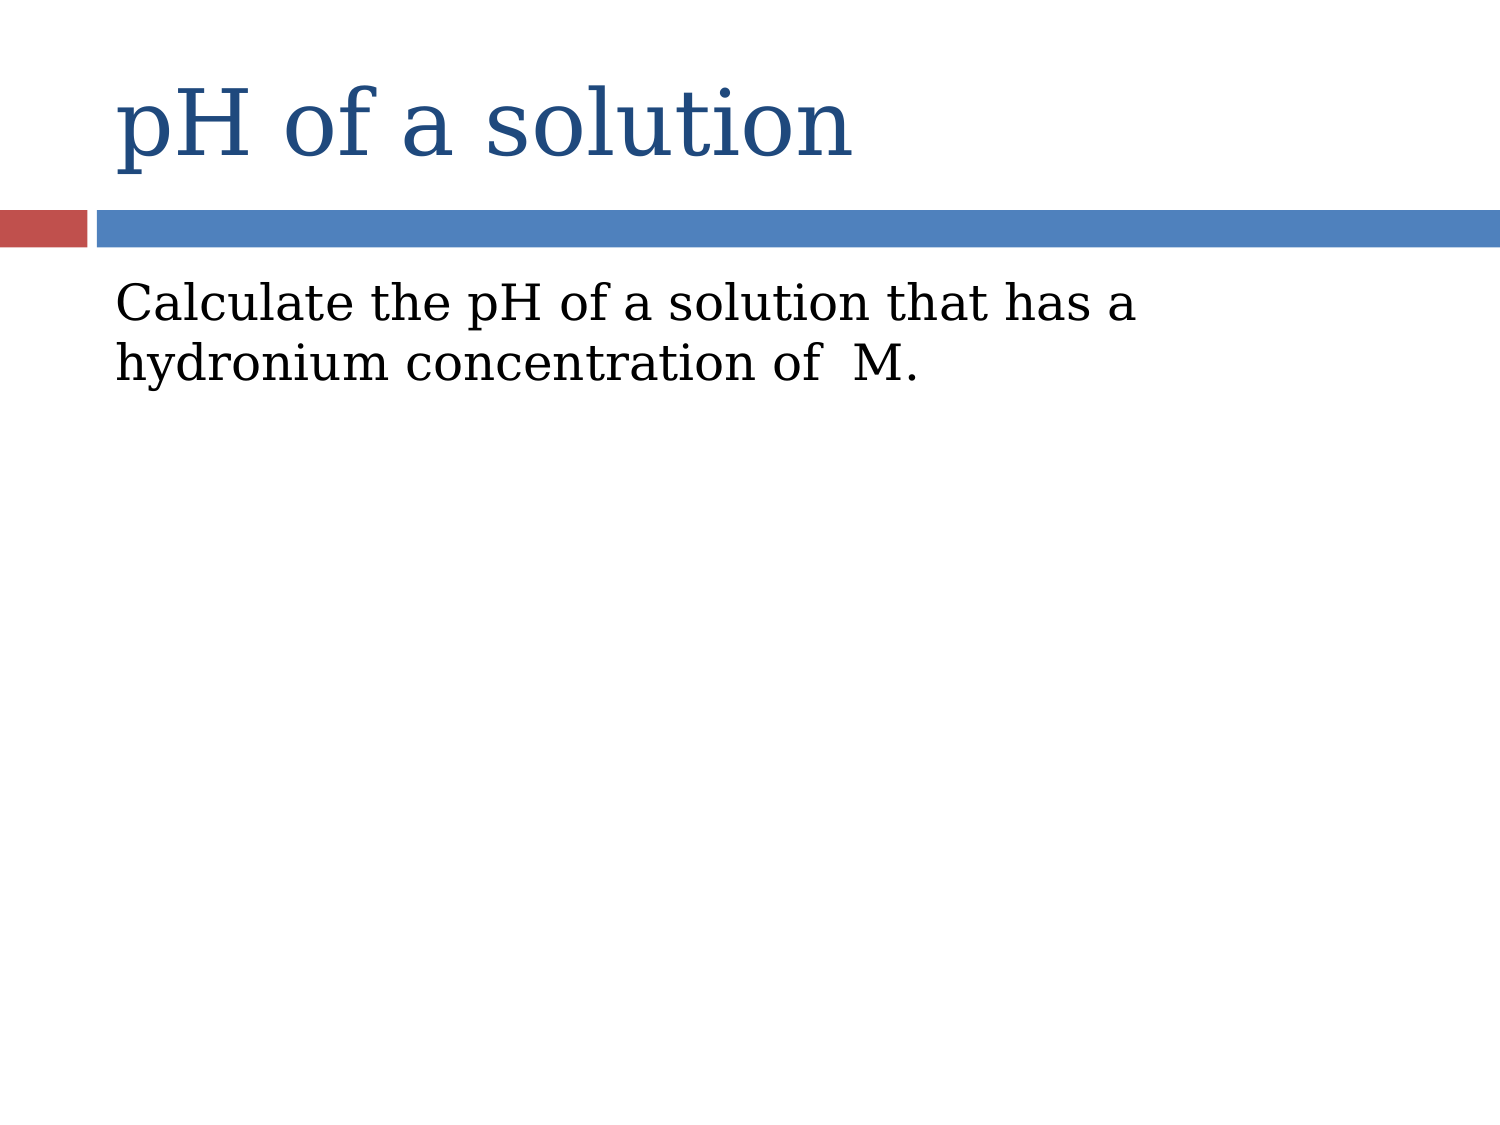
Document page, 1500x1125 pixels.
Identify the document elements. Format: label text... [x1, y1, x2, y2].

title pH of a solution [100, 37, 1438, 200]
